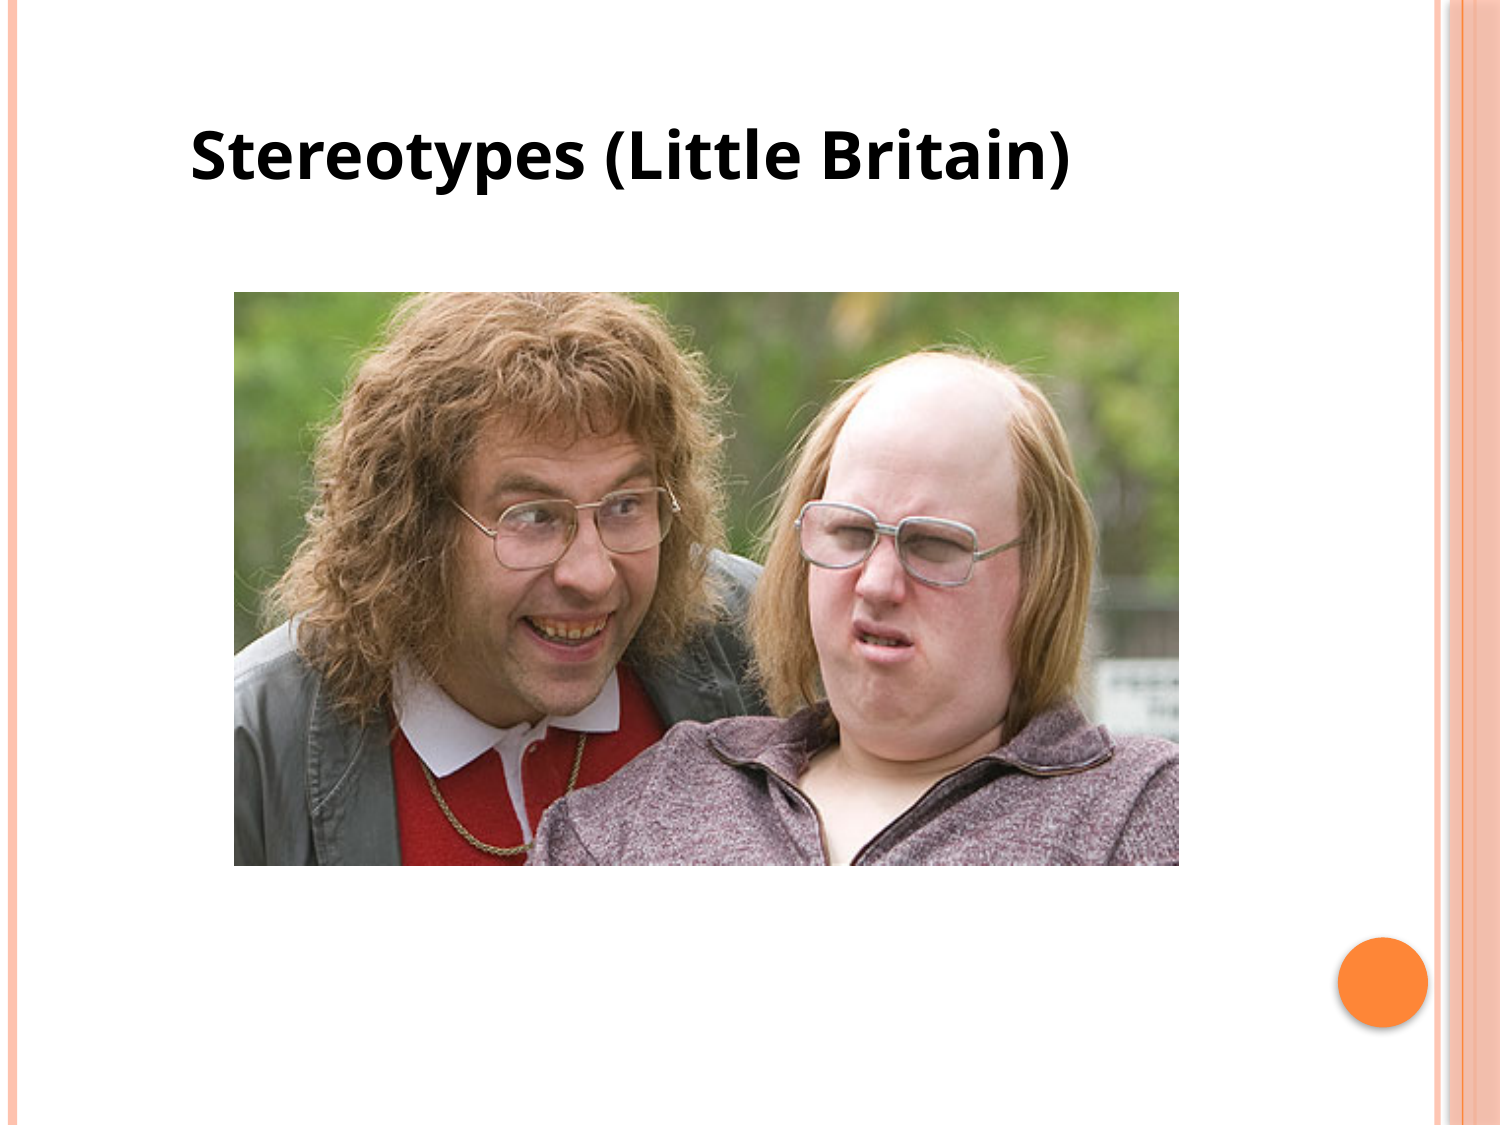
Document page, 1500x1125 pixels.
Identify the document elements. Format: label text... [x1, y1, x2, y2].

text_box Stereotypes (Little Britain) [175, 105, 1278, 201]
picture [233, 292, 1179, 867]
